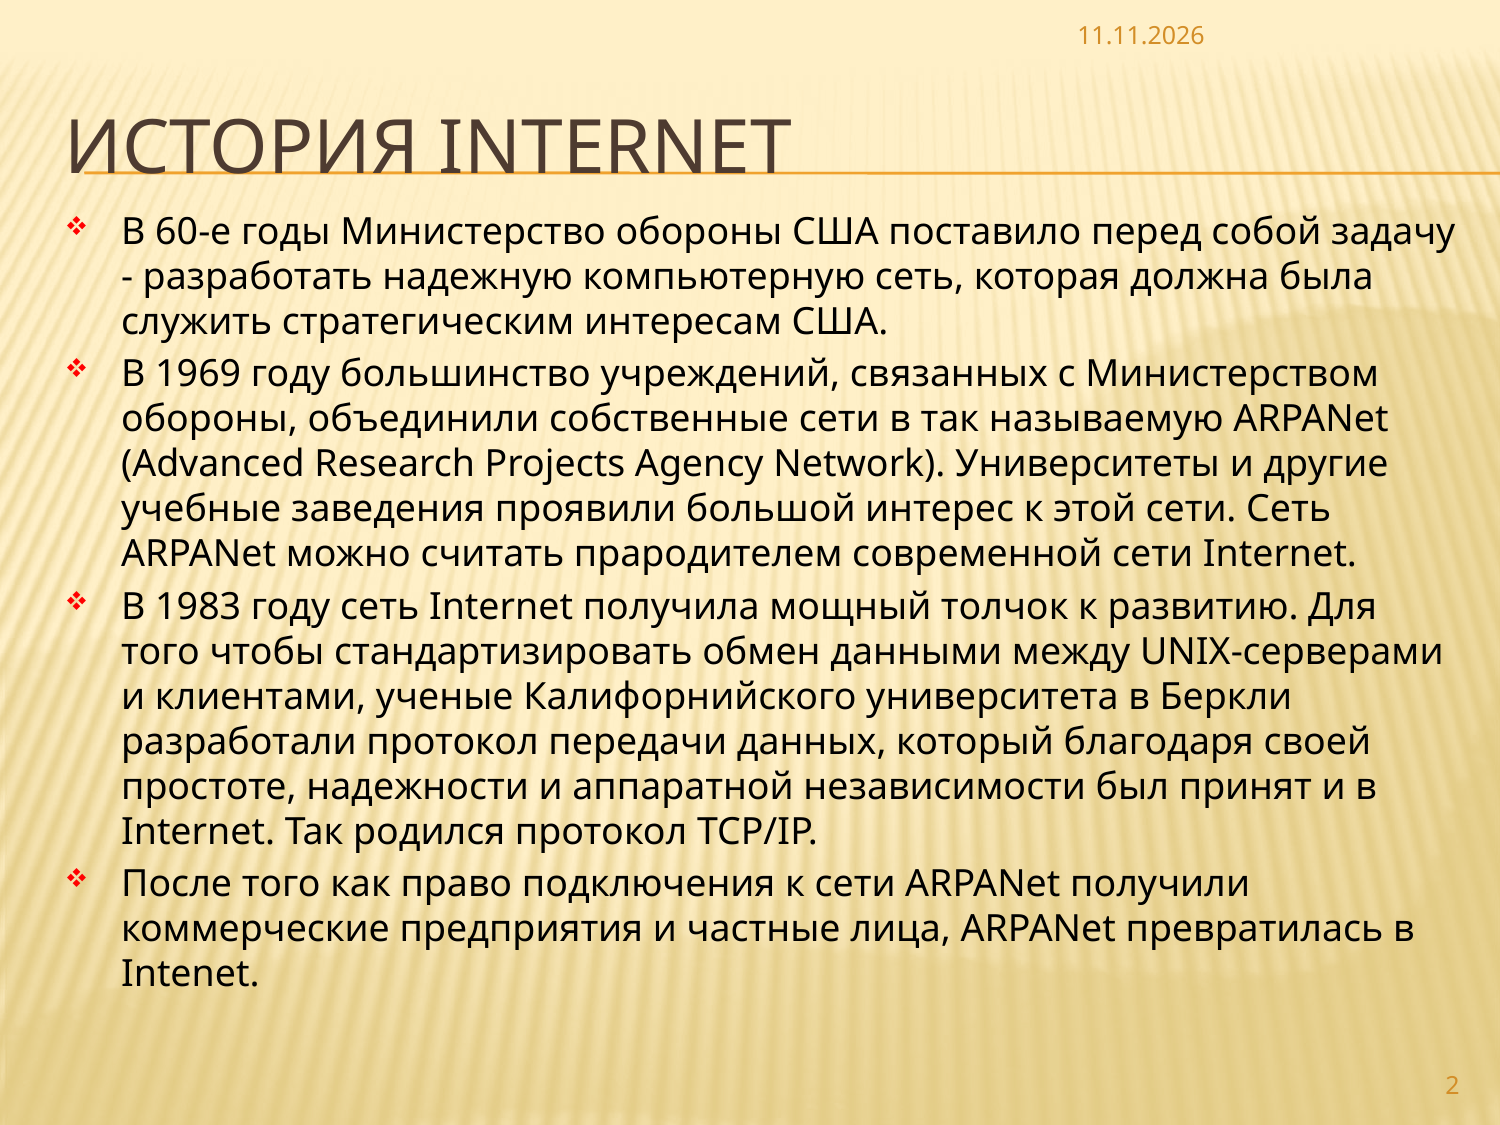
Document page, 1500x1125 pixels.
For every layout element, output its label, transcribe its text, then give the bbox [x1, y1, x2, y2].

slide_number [1062, 12, 1475, 60]
list В 60-е годы Министерство обороны США поставило перед собой задачу - разработать надежную компьютерную сеть, которая должна была служить стратегическим интересам США. В 1969 году большинство учреждений, связанных с Министерством обороны, объединили собственные сети в так называемую ARPANet (Advanced Research Projects Agency Network). Университеты и другие учебные заведения проявили большой интерес к этой сети. Сеть ARPANet можно считать прародителем современной сети Internet. В 1983 году сеть Internet получила мощный толчок к развитию. Для того чтобы стандартизировать обмен данными между UNIX-серверами и клиентами, ученые Калифорнийского университета в Беркли разработали протокол передачи данных, который благодаря своей простоте, надежности и аппаратной независимости был принят и в Internet. Так родился протокол TCP/IP. После того как право подключения к сети ARPANet получили коммерческие предприятия и частные лица, ARPANet превратилась в Intenet. [50, 199, 1475, 1079]
title История internet [50, 75, 1475, 199]
slide_number 2 [1350, 1061, 1475, 1103]
